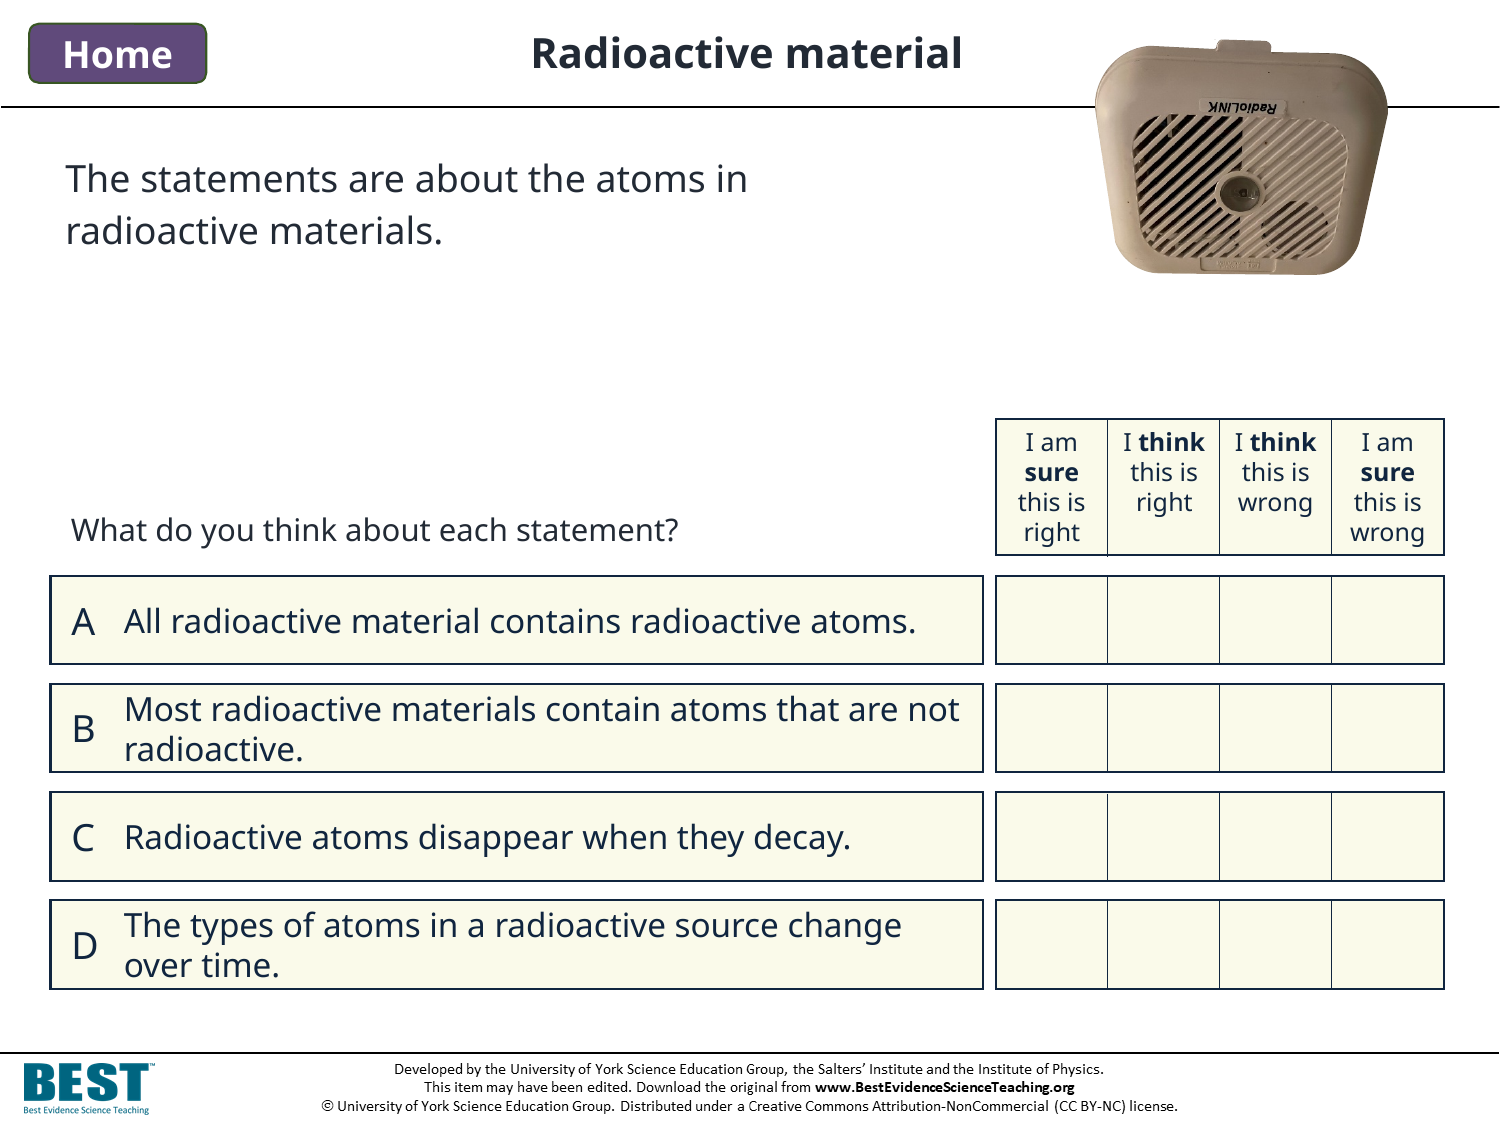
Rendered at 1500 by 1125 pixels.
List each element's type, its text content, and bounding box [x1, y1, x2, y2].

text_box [995, 575, 1444, 666]
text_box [995, 683, 1444, 774]
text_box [995, 899, 1444, 990]
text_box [995, 418, 1444, 557]
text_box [995, 792, 1444, 883]
text_box Home [27, 22, 208, 84]
picture [0, 39, 1500, 1125]
text_box Radioactive material [23, 4, 1471, 99]
